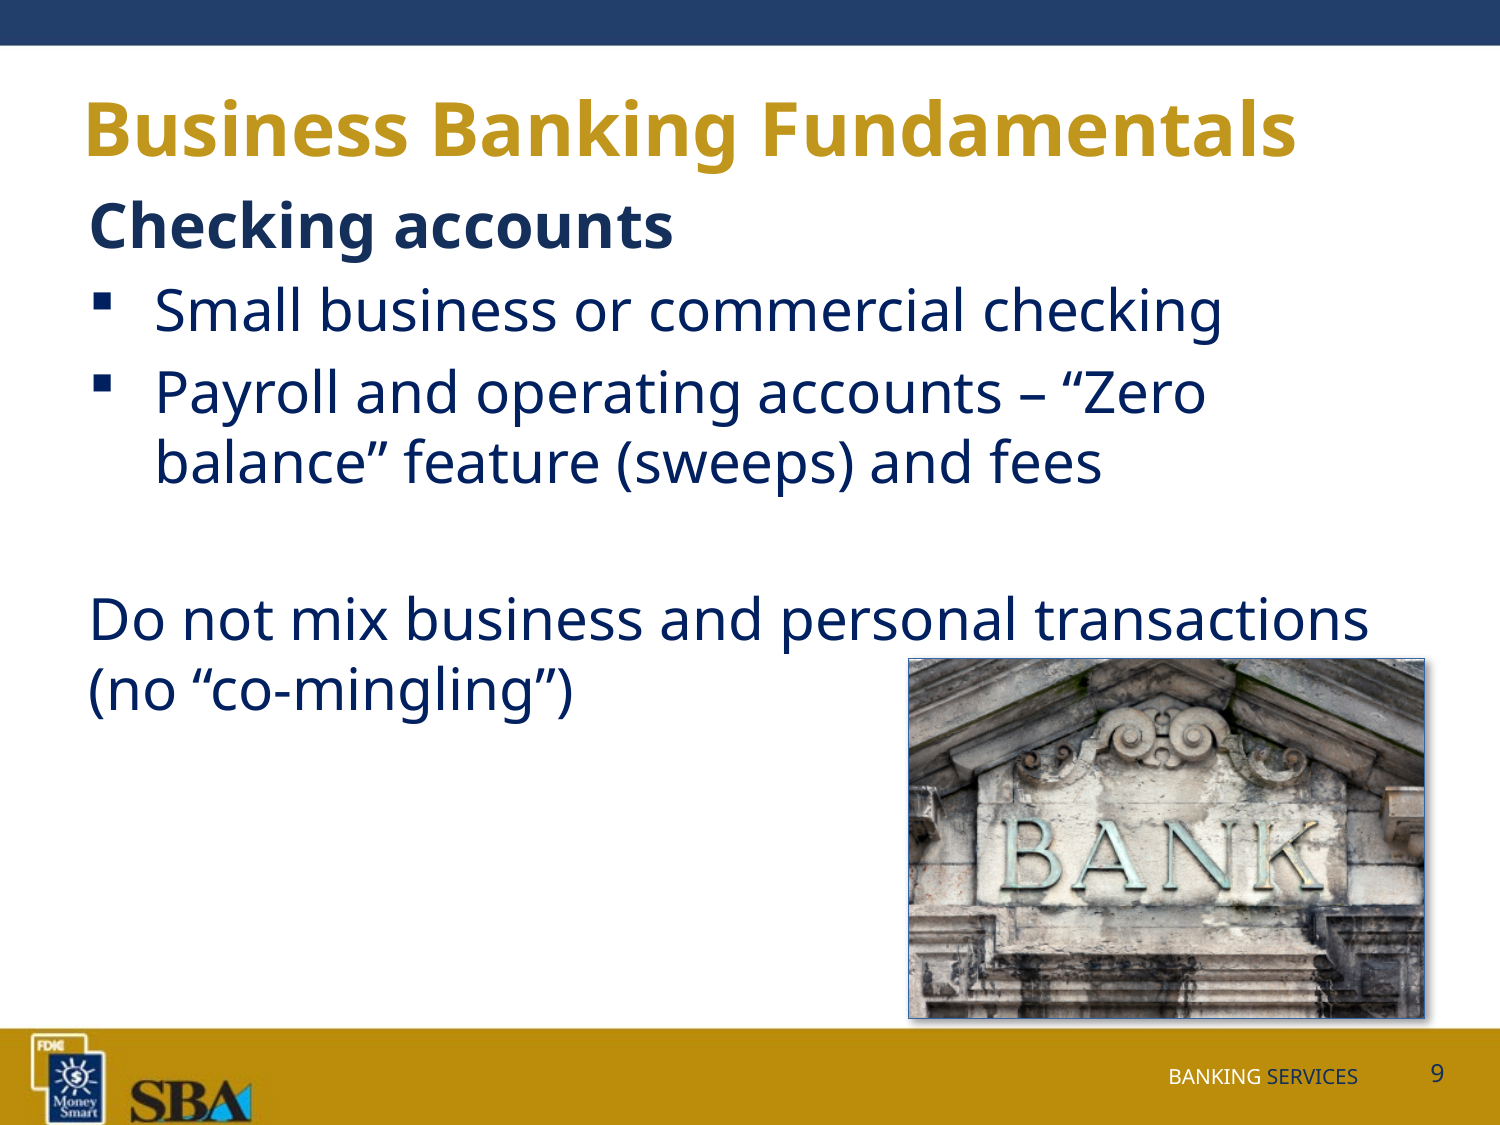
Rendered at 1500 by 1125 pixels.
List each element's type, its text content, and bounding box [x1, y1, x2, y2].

title Business Banking Fundamentals [81, 80, 1433, 182]
picture [0, 0, 1500, 1125]
list Checking accounts Small business or commercial checking Payroll and operating accounts – “Zero balance” feature (sweeps) and fees Do not mix business and personal transactions (no “co-mingling”) [88, 185, 1396, 887]
